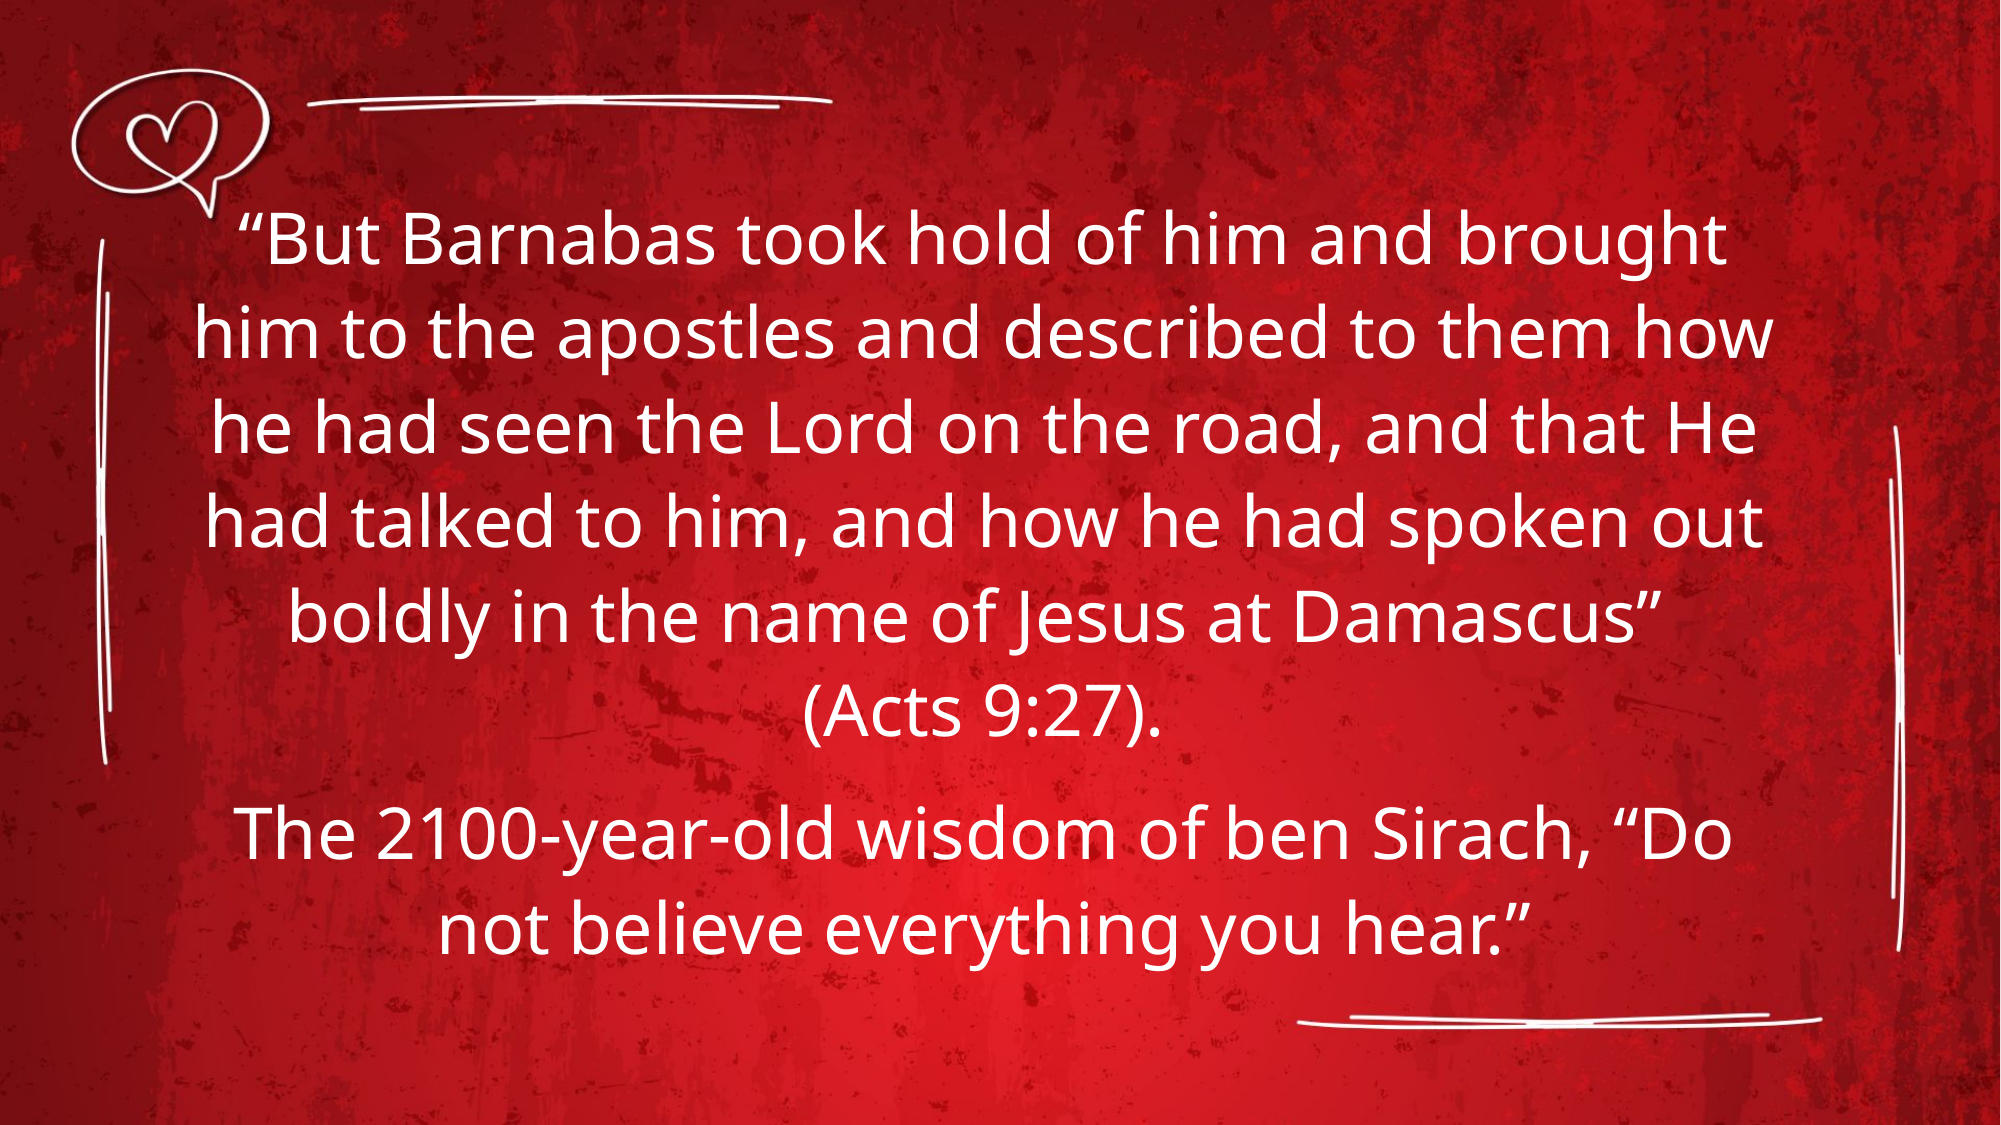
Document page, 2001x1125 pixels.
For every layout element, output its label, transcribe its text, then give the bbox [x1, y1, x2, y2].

picture [0, 0, 2001, 1125]
list “But Barnabas took hold of him and brought him to the apostles and described to them how he had seen the Lord on the road, and that He had talked to him, and how he had spoken out boldly in the name of Jesus at Damascus” (Acts 9:27). The 2100-year-old wisdom of ben Sirach, “Do not believe everything you hear.” [172, 143, 1795, 1010]
